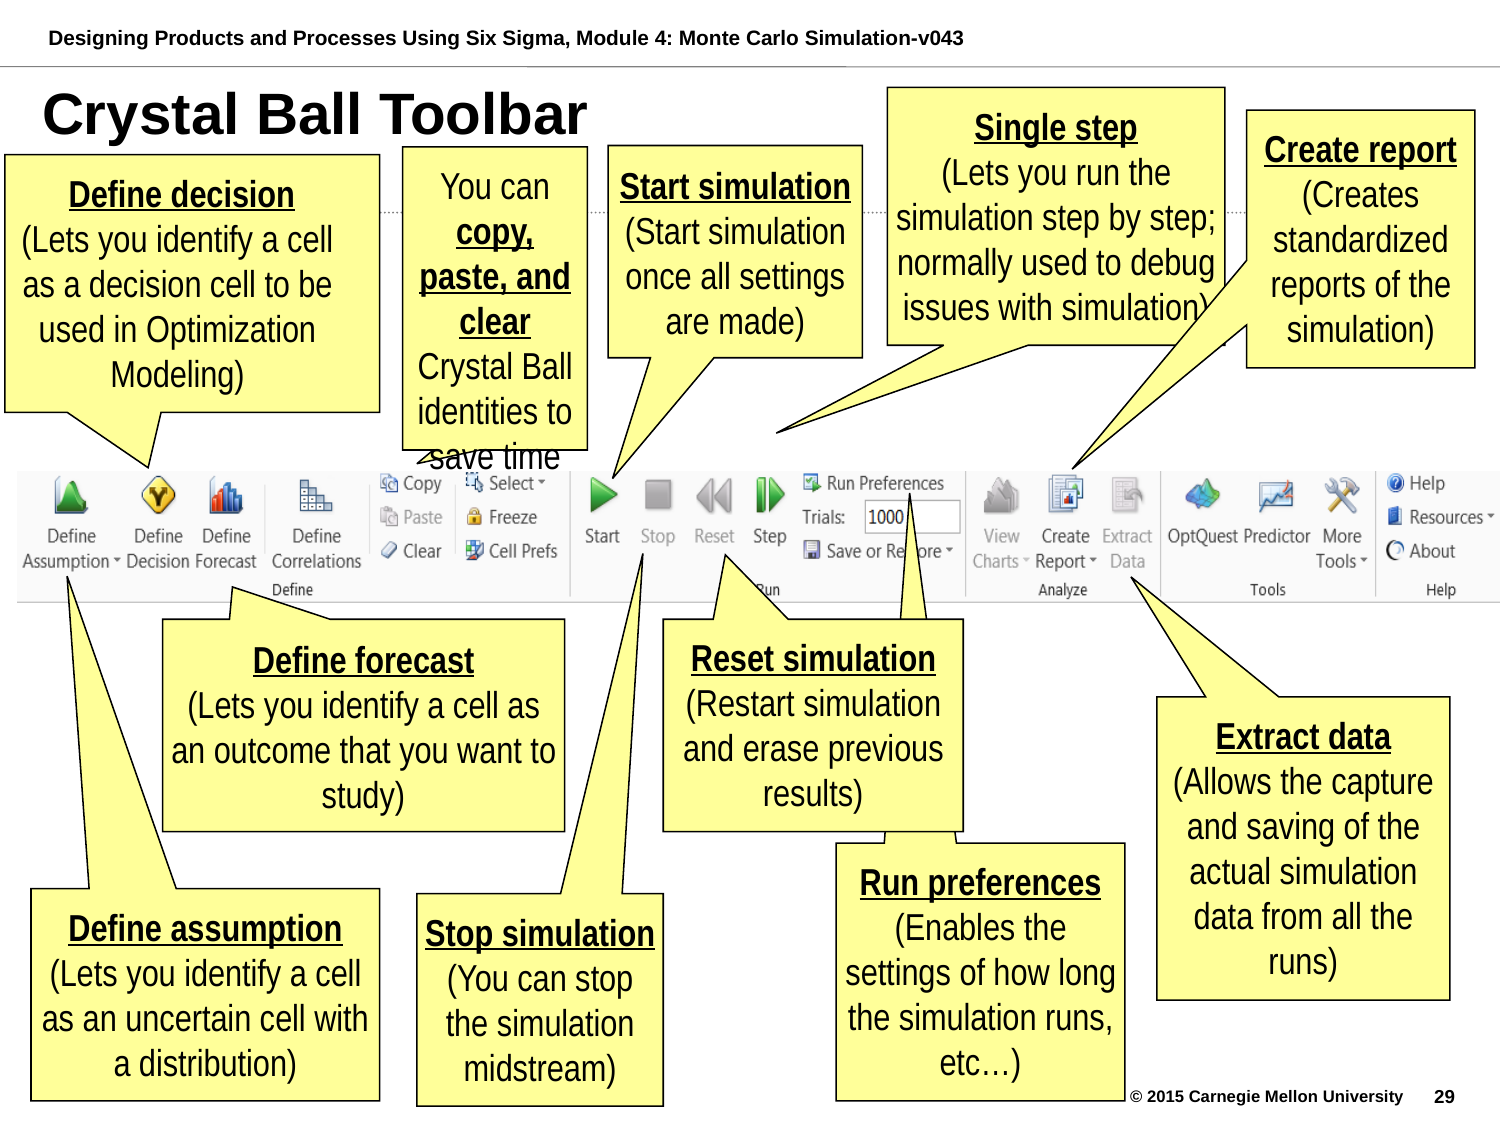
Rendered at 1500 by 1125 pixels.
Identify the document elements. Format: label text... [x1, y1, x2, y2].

text_box Reset simulation (Restart simulation and erase previous results) [663, 612, 964, 832]
text_box Single step (Lets you run the simulation step by step; normally used to debug issues with simulation) [776, 87, 1225, 434]
picture [17, 471, 1500, 604]
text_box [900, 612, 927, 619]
title Crystal Ball Toolbar [1225, 89, 1438, 146]
text_box You can copy, paste, and clear Crystal Ball identities to save time [402, 146, 588, 464]
text_box Define assumption (Lets you identify a cell as an uncertain cell with a distribution) [31, 612, 380, 1101]
text_box Stop simulation (You can stop the simulation midstream) [416, 612, 664, 1107]
text_box Extract data (Allows the capture and saving of the actual simulation data from all the runs) [1152, 612, 1450, 1001]
text_box Run preferences (Enables the settings of how long the simulation runs, etc…) [836, 832, 1125, 1101]
text_box Define decision (Lets you identify a cell as a decision cell to be used in Optimization Modeling) [4, 154, 380, 468]
title Crystal Ball Toolbar [42, 89, 887, 146]
text_box Create report (Creates standardized reports of the simulation) [1072, 110, 1475, 470]
text_box Define forecast (Lets you identify a cell as an outcome that you want to study) [162, 612, 565, 832]
text_box Start simulation (Start simulation once all settings are made) [608, 145, 863, 470]
